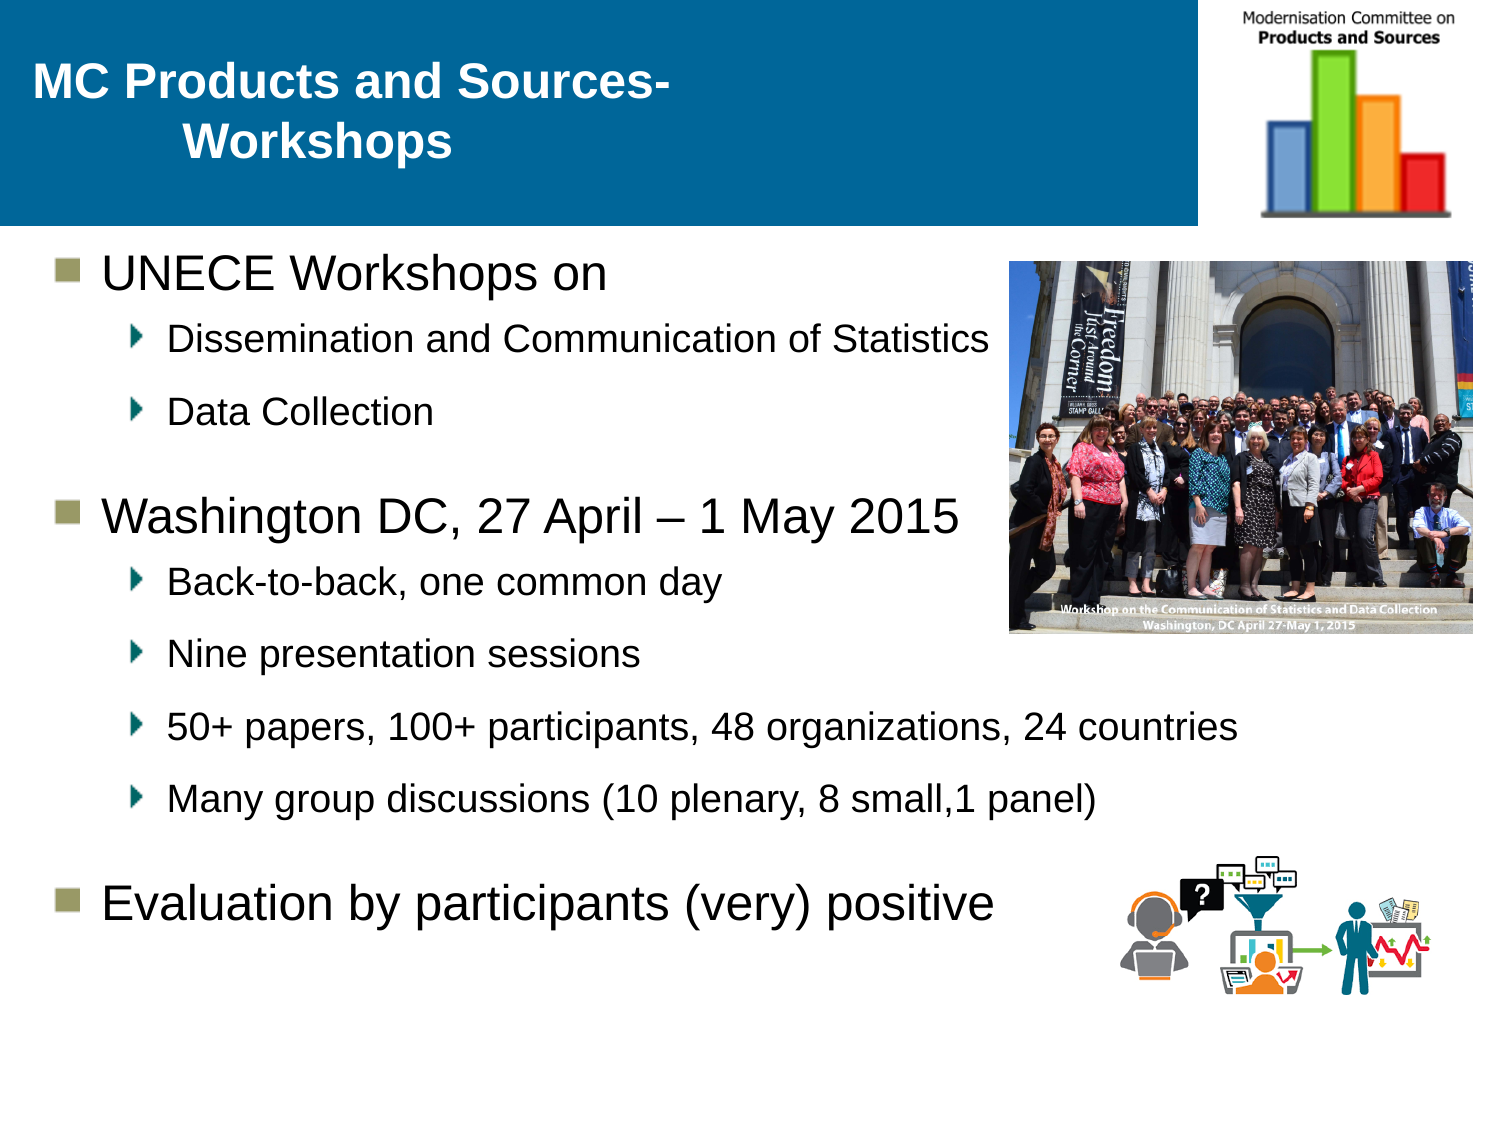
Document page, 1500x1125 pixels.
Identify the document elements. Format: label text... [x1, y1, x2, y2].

picture [119, 565, 148, 594]
picture [119, 783, 148, 811]
picture [119, 322, 148, 351]
picture [1009, 261, 1474, 635]
picture [44, 253, 80, 289]
picture [119, 710, 148, 739]
picture [1117, 856, 1433, 996]
list UNECE Workshops on Dissemination and Communication of Statistics Data Collection Washington DC, 27 April – 1 May 2015 Back-to-back, one common day Nine presentation sessions 50+ papers, 100+ participants, 48 organizations, 24 countries Many group discussions (10 plenary, 8 small,1 panel) Evaluation by participants (very) positive [29, 232, 1483, 1043]
picture [1199, 0, 1500, 227]
title MC Products and Sources- Workshops [16, 14, 1178, 203]
picture [44, 495, 80, 531]
picture [119, 395, 148, 424]
picture [119, 638, 148, 666]
picture [44, 883, 80, 919]
